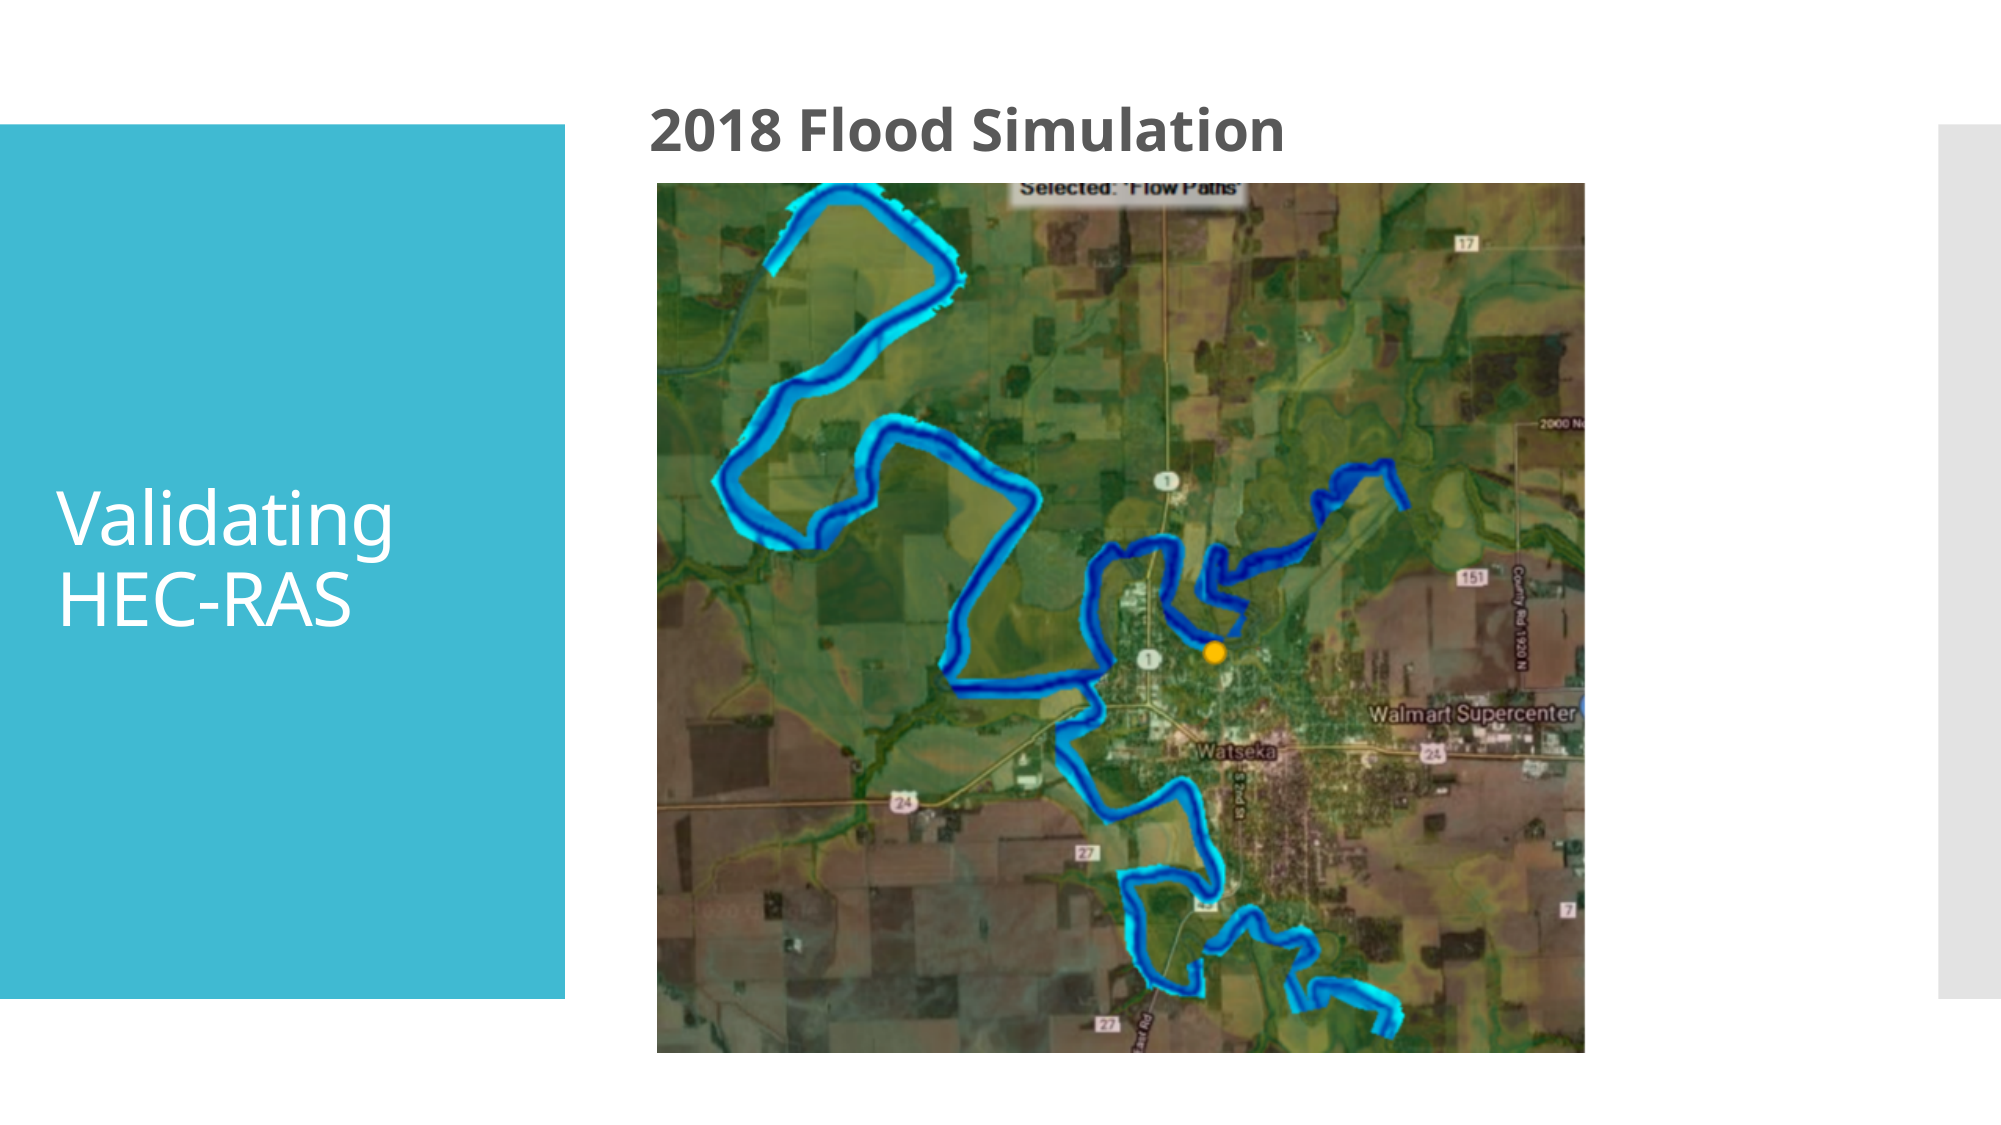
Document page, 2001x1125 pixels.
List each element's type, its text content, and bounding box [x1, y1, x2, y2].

list 2018 Flood Simulation [634, 0, 1835, 1125]
picture [657, 183, 1594, 1053]
picture [755, 515, 769, 520]
title Validating HEC-RAS [41, 184, 525, 940]
